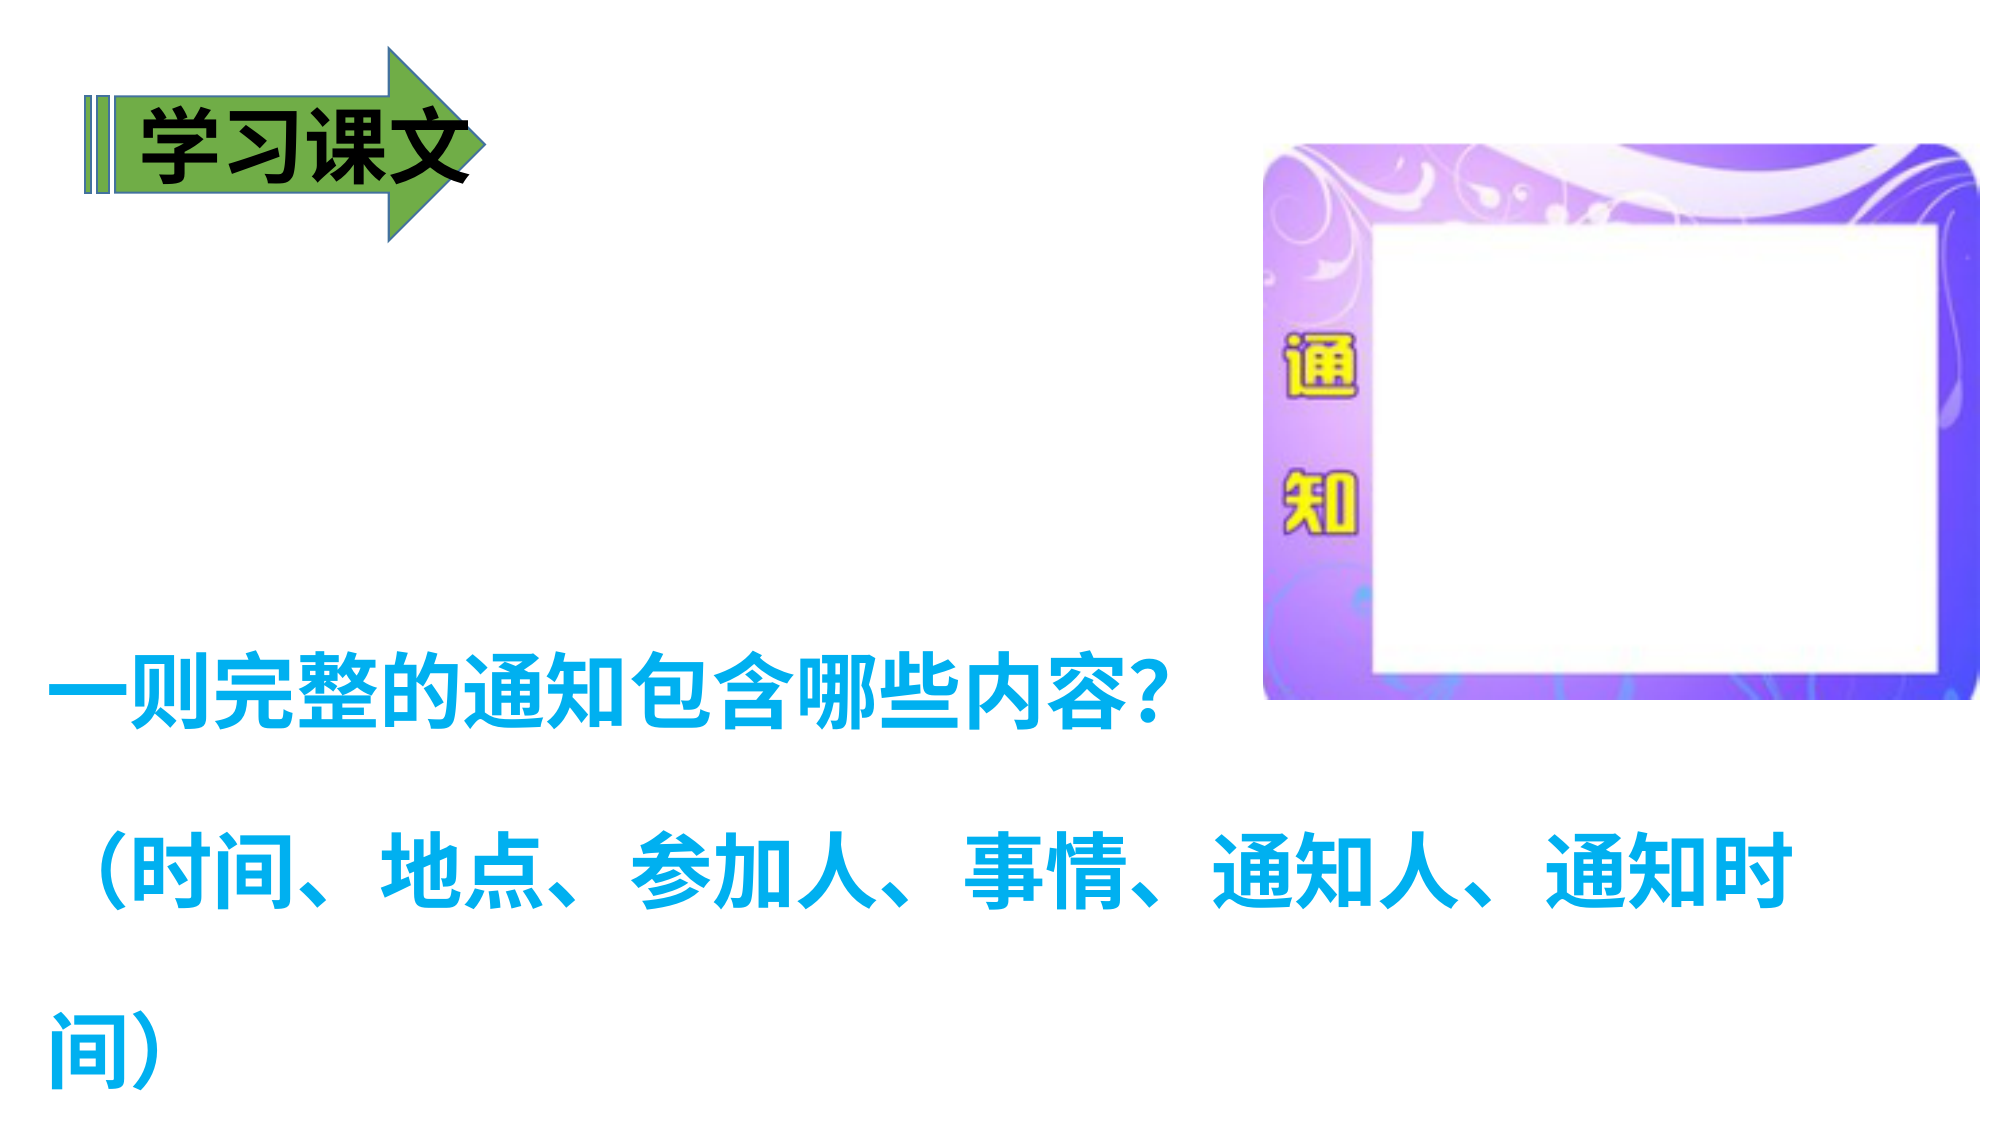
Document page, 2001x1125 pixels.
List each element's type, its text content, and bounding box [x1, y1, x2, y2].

picture [1263, 142, 1980, 700]
text_box [114, 95, 123, 194]
text_box [96, 95, 110, 194]
text_box 一则完整的通知包含哪些内容？ （时间、地点、参加人、事情、通知人、通知时间） [31, 551, 1927, 1106]
text_box [387, 202, 429, 244]
text_box [84, 95, 92, 194]
text_box [387, 45, 429, 87]
text_box 学习课文 [123, 87, 1552, 202]
